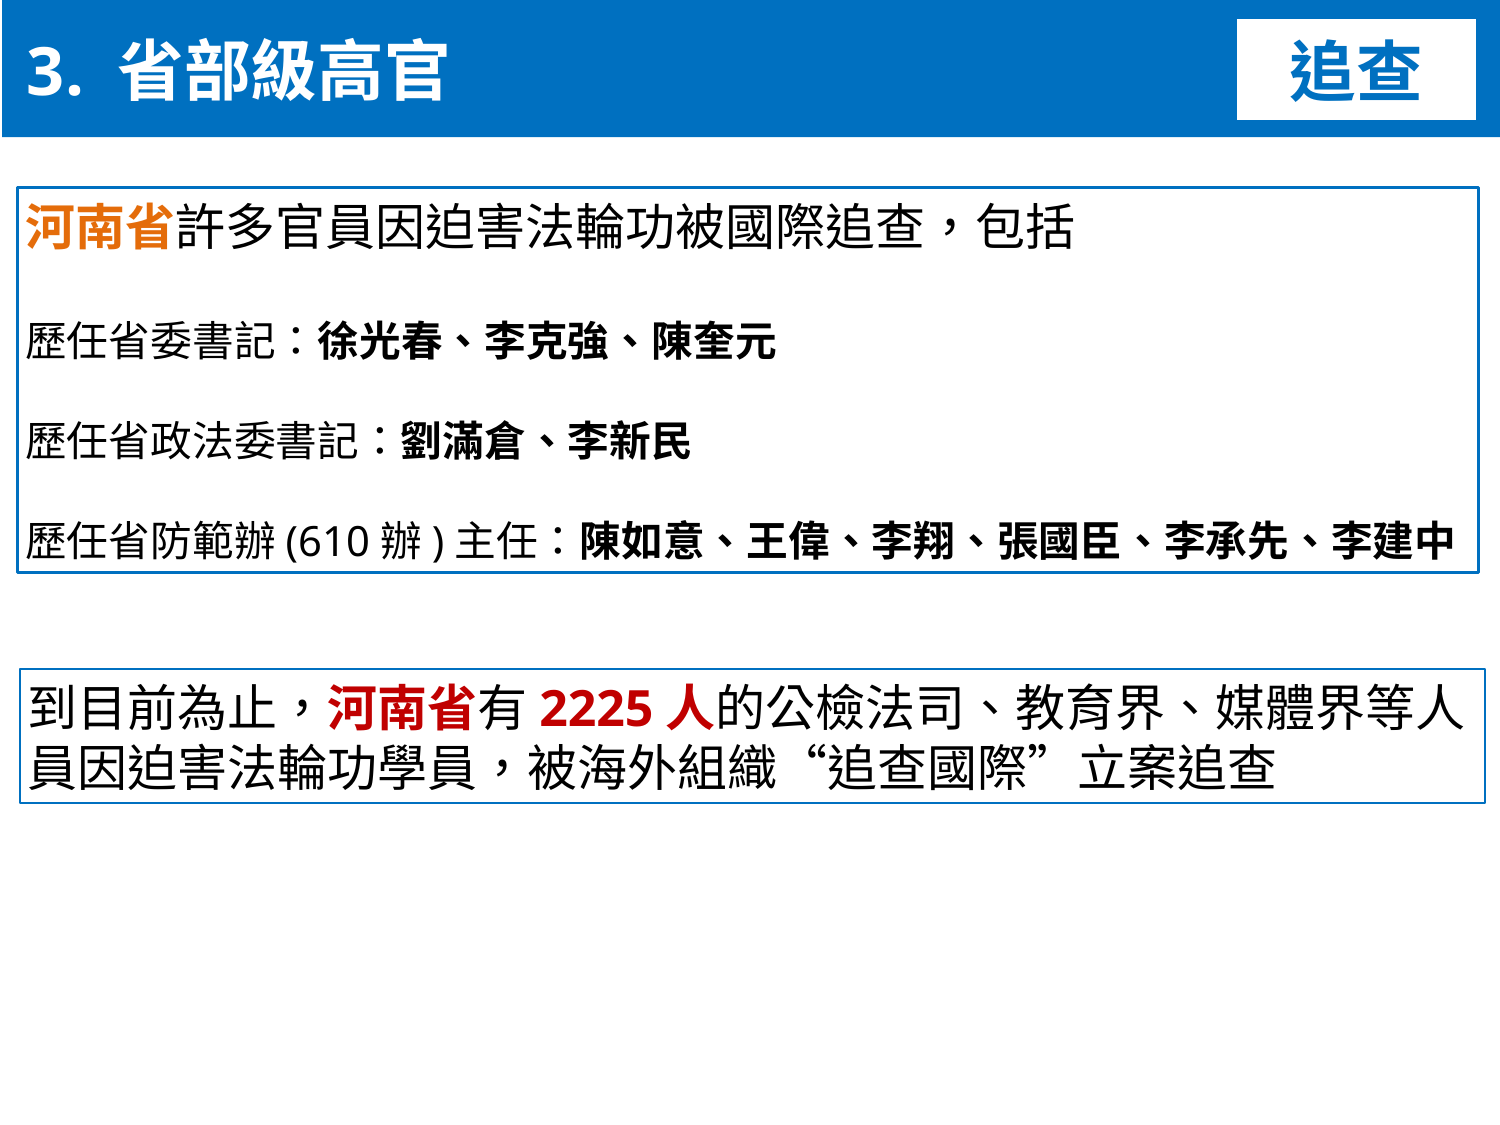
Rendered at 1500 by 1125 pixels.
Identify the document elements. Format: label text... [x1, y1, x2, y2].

text_box 到目前為止，河南省有2225人的公檢法司、教育界、媒體界等人員因迫害法輪功學員，被海外組織“追查國際”立案追查 [19, 668, 1485, 804]
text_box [1, 0, 1500, 138]
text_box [1234, 16, 1479, 123]
text_box 河南省許多官員因迫害法輪功被國際追查，包括 歷任省委書記：徐光春、李克強、陳奎元 歷任省政法委書記：劉滿倉、李新民 歷任省防範辦(610辦)主任：陳如意、王偉、李翔、張國臣、李承先、李建中 [17, 187, 1479, 573]
